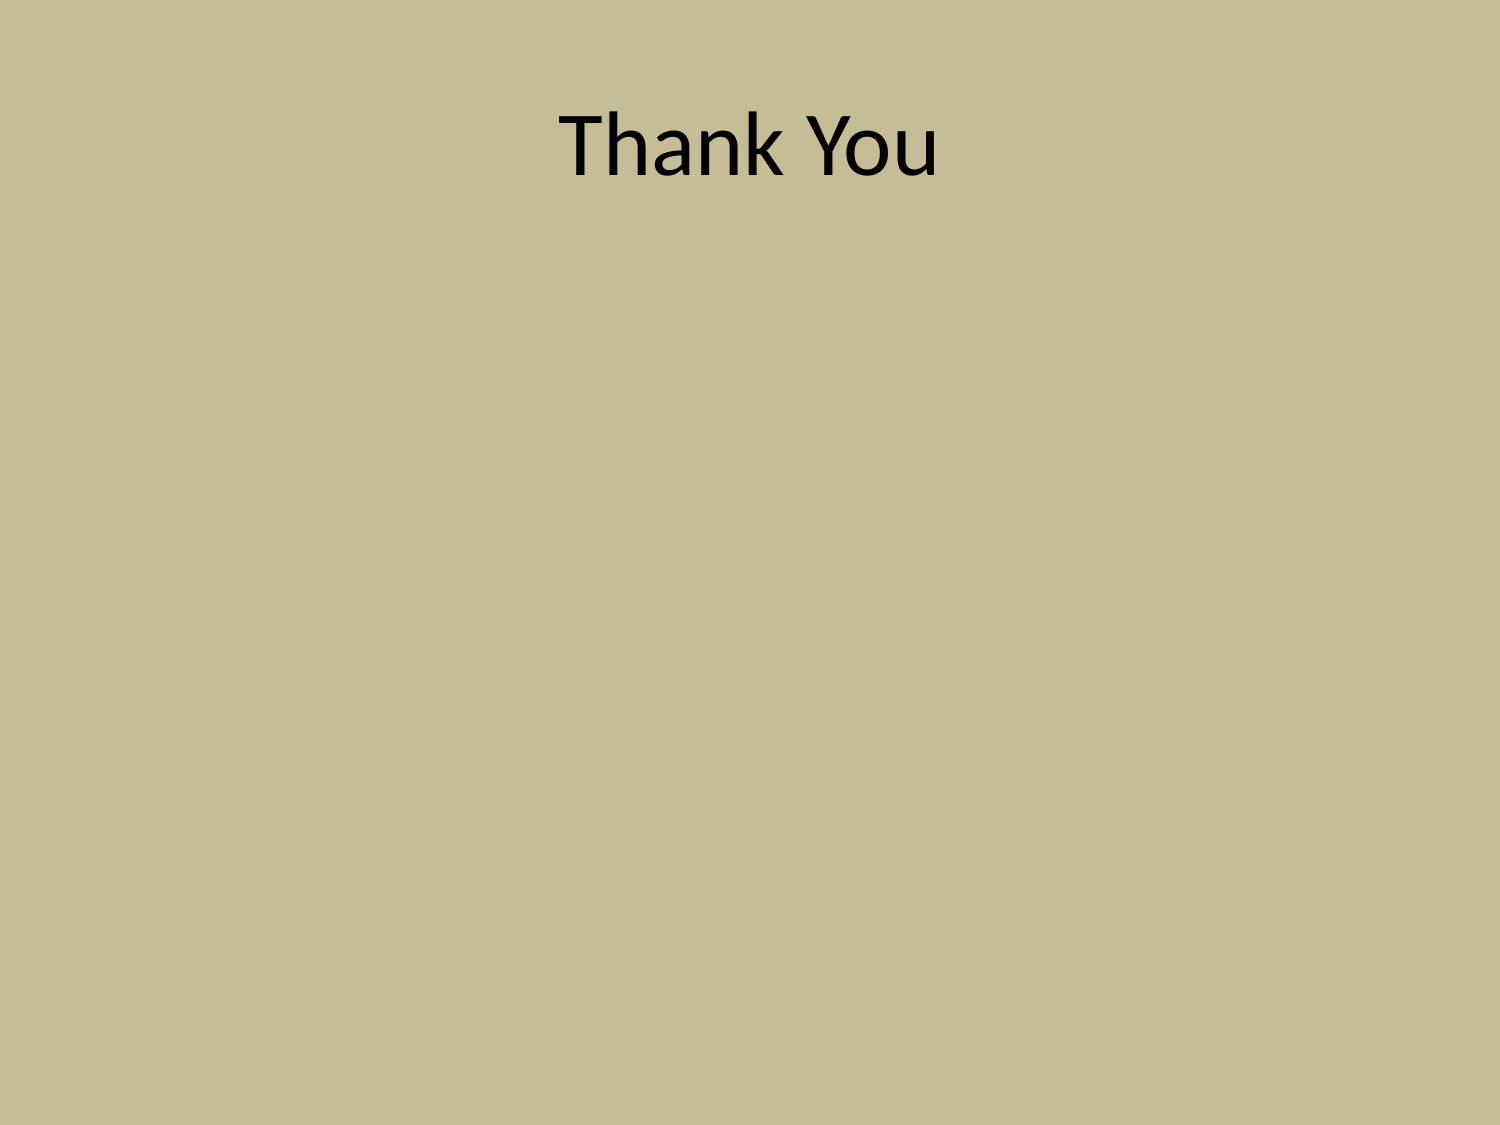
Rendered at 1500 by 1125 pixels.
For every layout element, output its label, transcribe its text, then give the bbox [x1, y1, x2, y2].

title Thank You [75, 45, 1425, 233]
